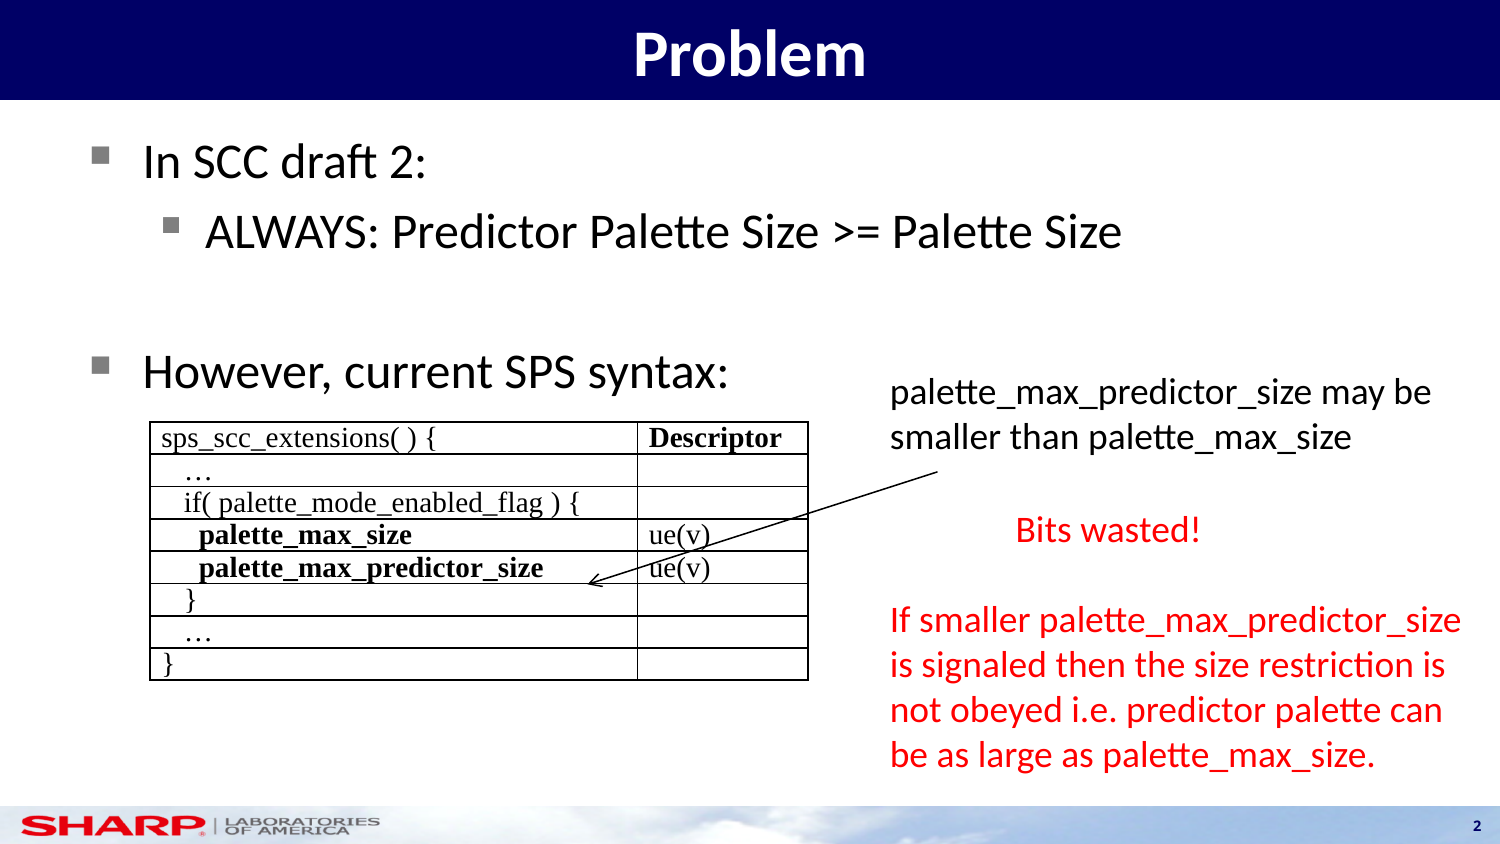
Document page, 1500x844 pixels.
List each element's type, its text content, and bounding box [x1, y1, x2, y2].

table_cell [638, 617, 807, 647]
table_cell [638, 649, 807, 679]
text_box palette_max_predictor_size may be smaller than palette_max_size [874, 359, 1463, 464]
table_cell palette_max_size [151, 520, 582, 550]
text_box If smaller palette_max_predictor_size is signaled then the size restriction is not obeyed i.e. predictor palette can be as large as palette_max_size. [875, 587, 1500, 783]
table_cell [638, 455, 807, 470]
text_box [587, 471, 938, 585]
text_box Bits wasted! [1000, 497, 1218, 558]
table_cell if( palette_mode_enabled_flag ) { [151, 487, 582, 518]
title Problem [16, 0, 1484, 101]
list In SCC draft 2: ALWAYS: Predictor Palette Size >= Palette Size However, current SPS syntax: [74, 121, 1413, 823]
table_cell … [151, 455, 637, 486]
table_cell } [151, 584, 637, 615]
table_cell } [151, 649, 637, 679]
table_cell [638, 594, 807, 615]
picture [0, 806, 1500, 844]
table_header sps_scc_extensions( ) { [151, 423, 637, 453]
table_cell … [151, 617, 637, 647]
table_header Descriptor [638, 423, 807, 453]
table_cell palette_max_predictor_size [151, 552, 582, 583]
